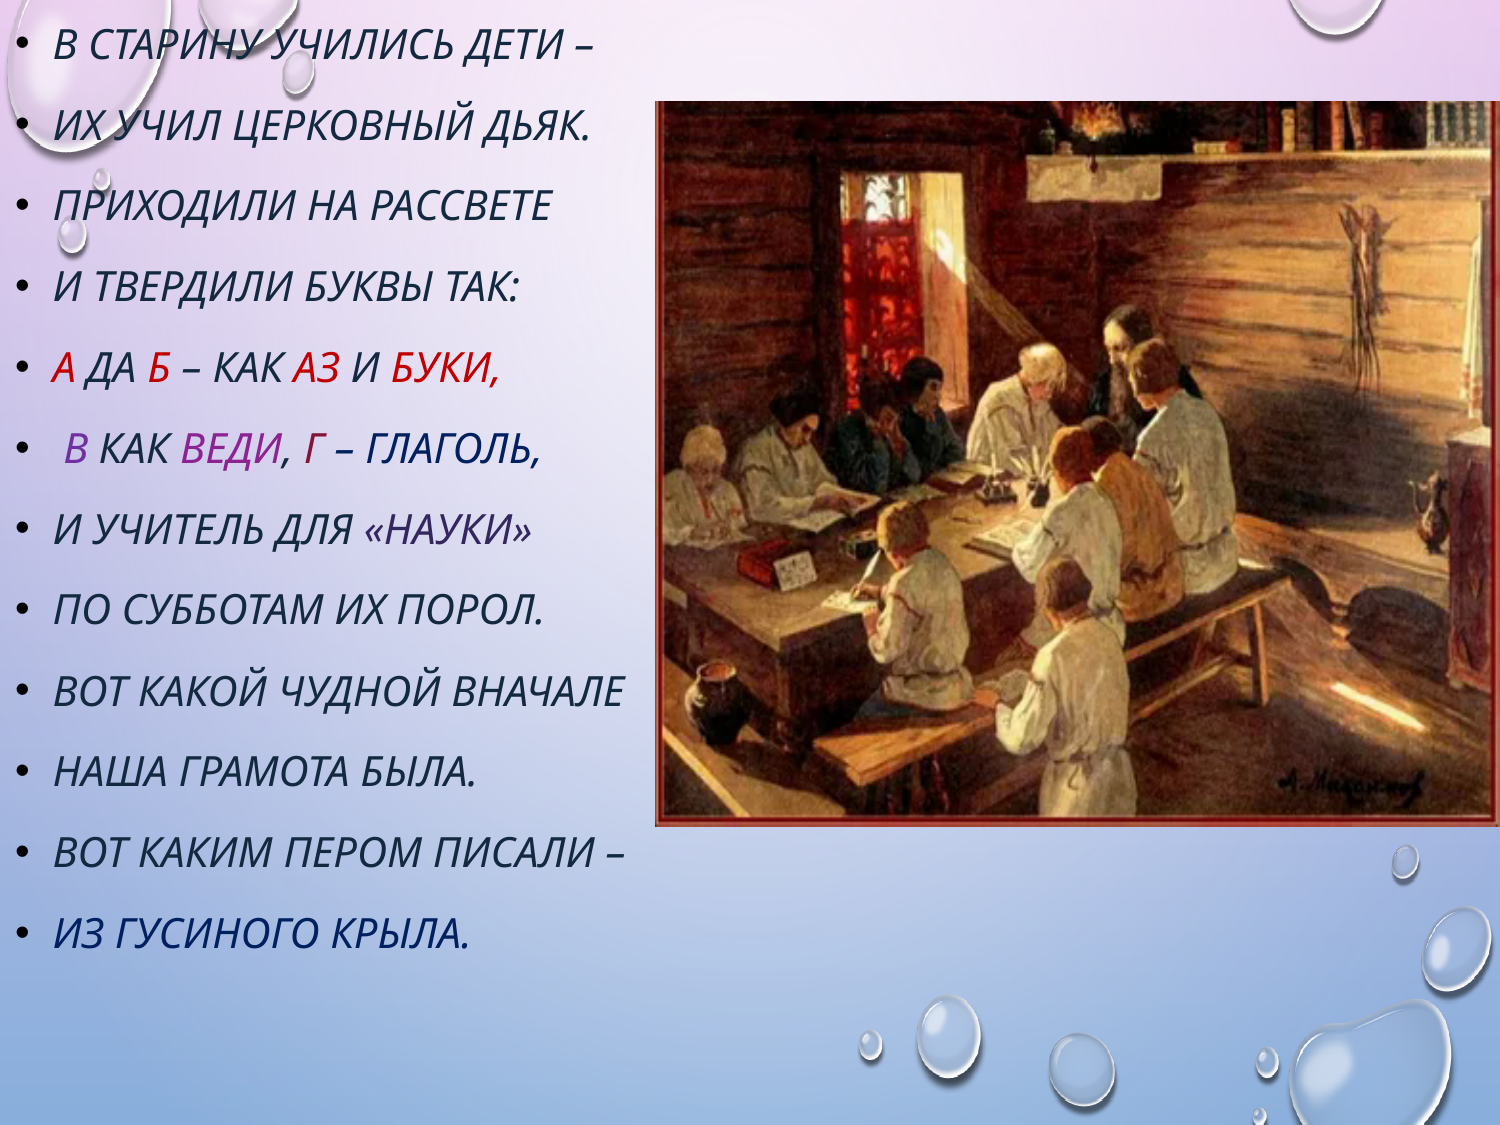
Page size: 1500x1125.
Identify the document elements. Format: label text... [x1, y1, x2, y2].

picture [0, 0, 1500, 1125]
list В старину учились дети – Их учил церковный дьяк. Приходили на рассвете И твердили буквы так: А да Б – как Аз и Буки, В как Веди, Г – Глаголь, И учитель для «науки» По субботам их порол. Вот какой чудной вначале Наша грамота была. Вот каким пером писали – Из гусиного крыла. [0, 0, 691, 1047]
